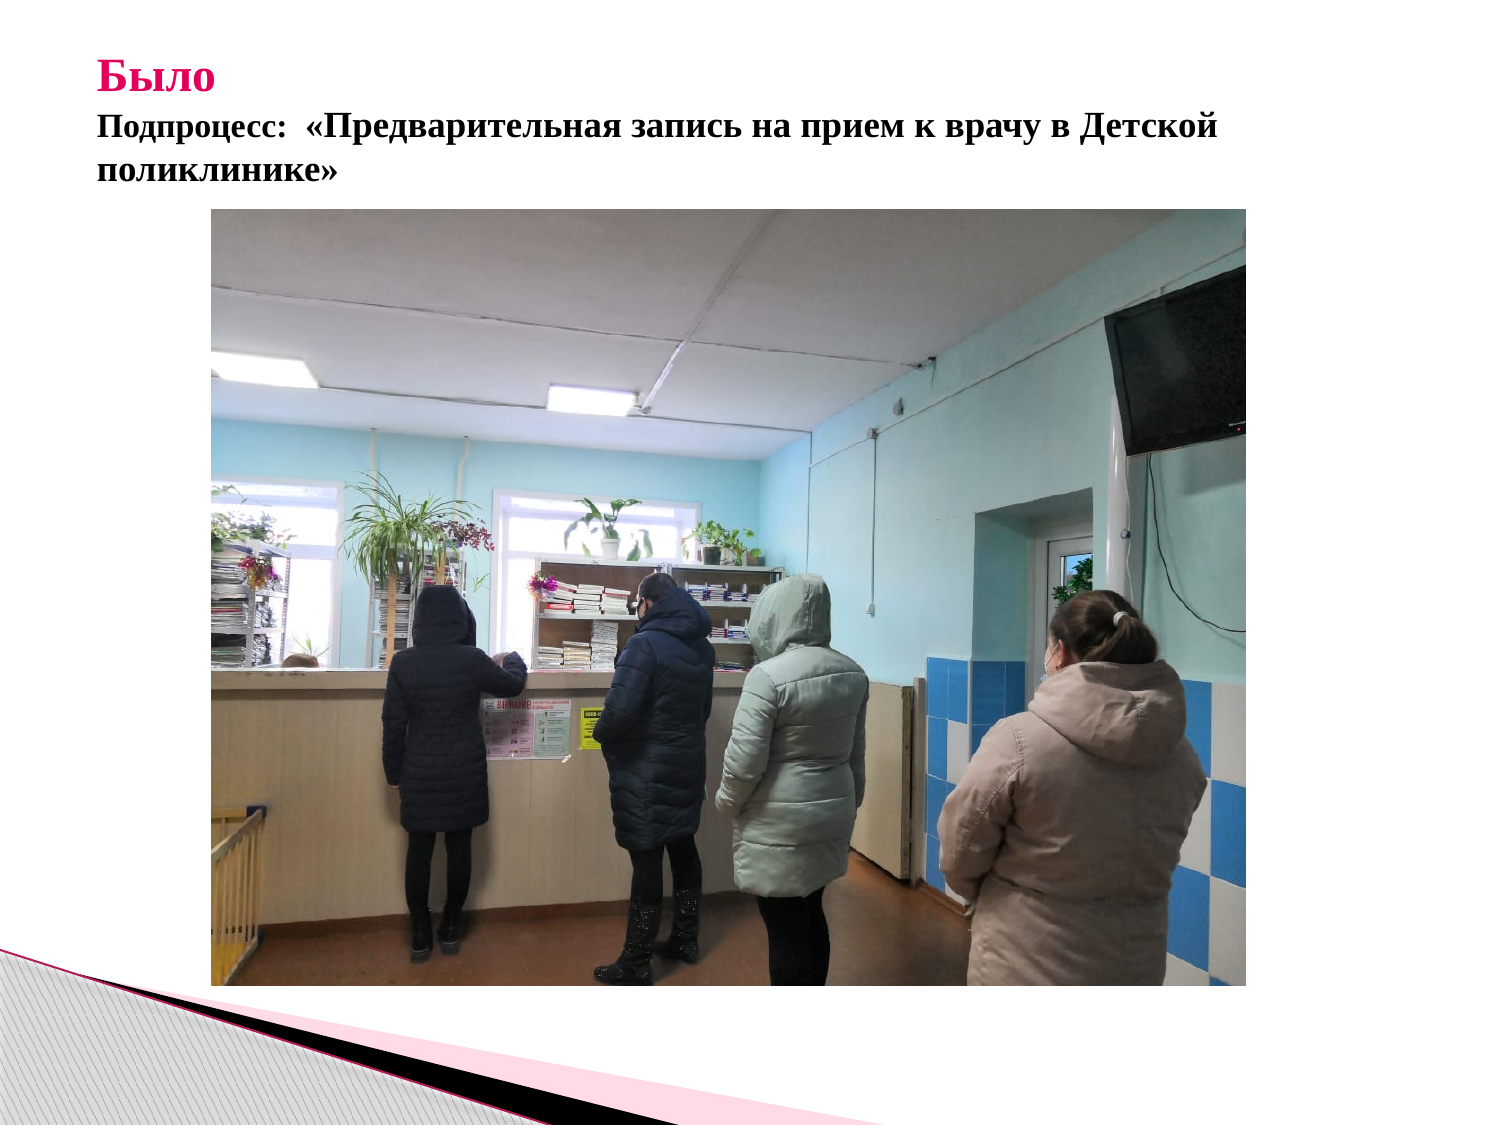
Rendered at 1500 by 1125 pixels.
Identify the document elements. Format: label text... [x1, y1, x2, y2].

title Было Подпроцесс: «Предварительная запись на прием к врачу в Детской поликлинике» [82, 35, 1437, 198]
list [210, 209, 1246, 986]
